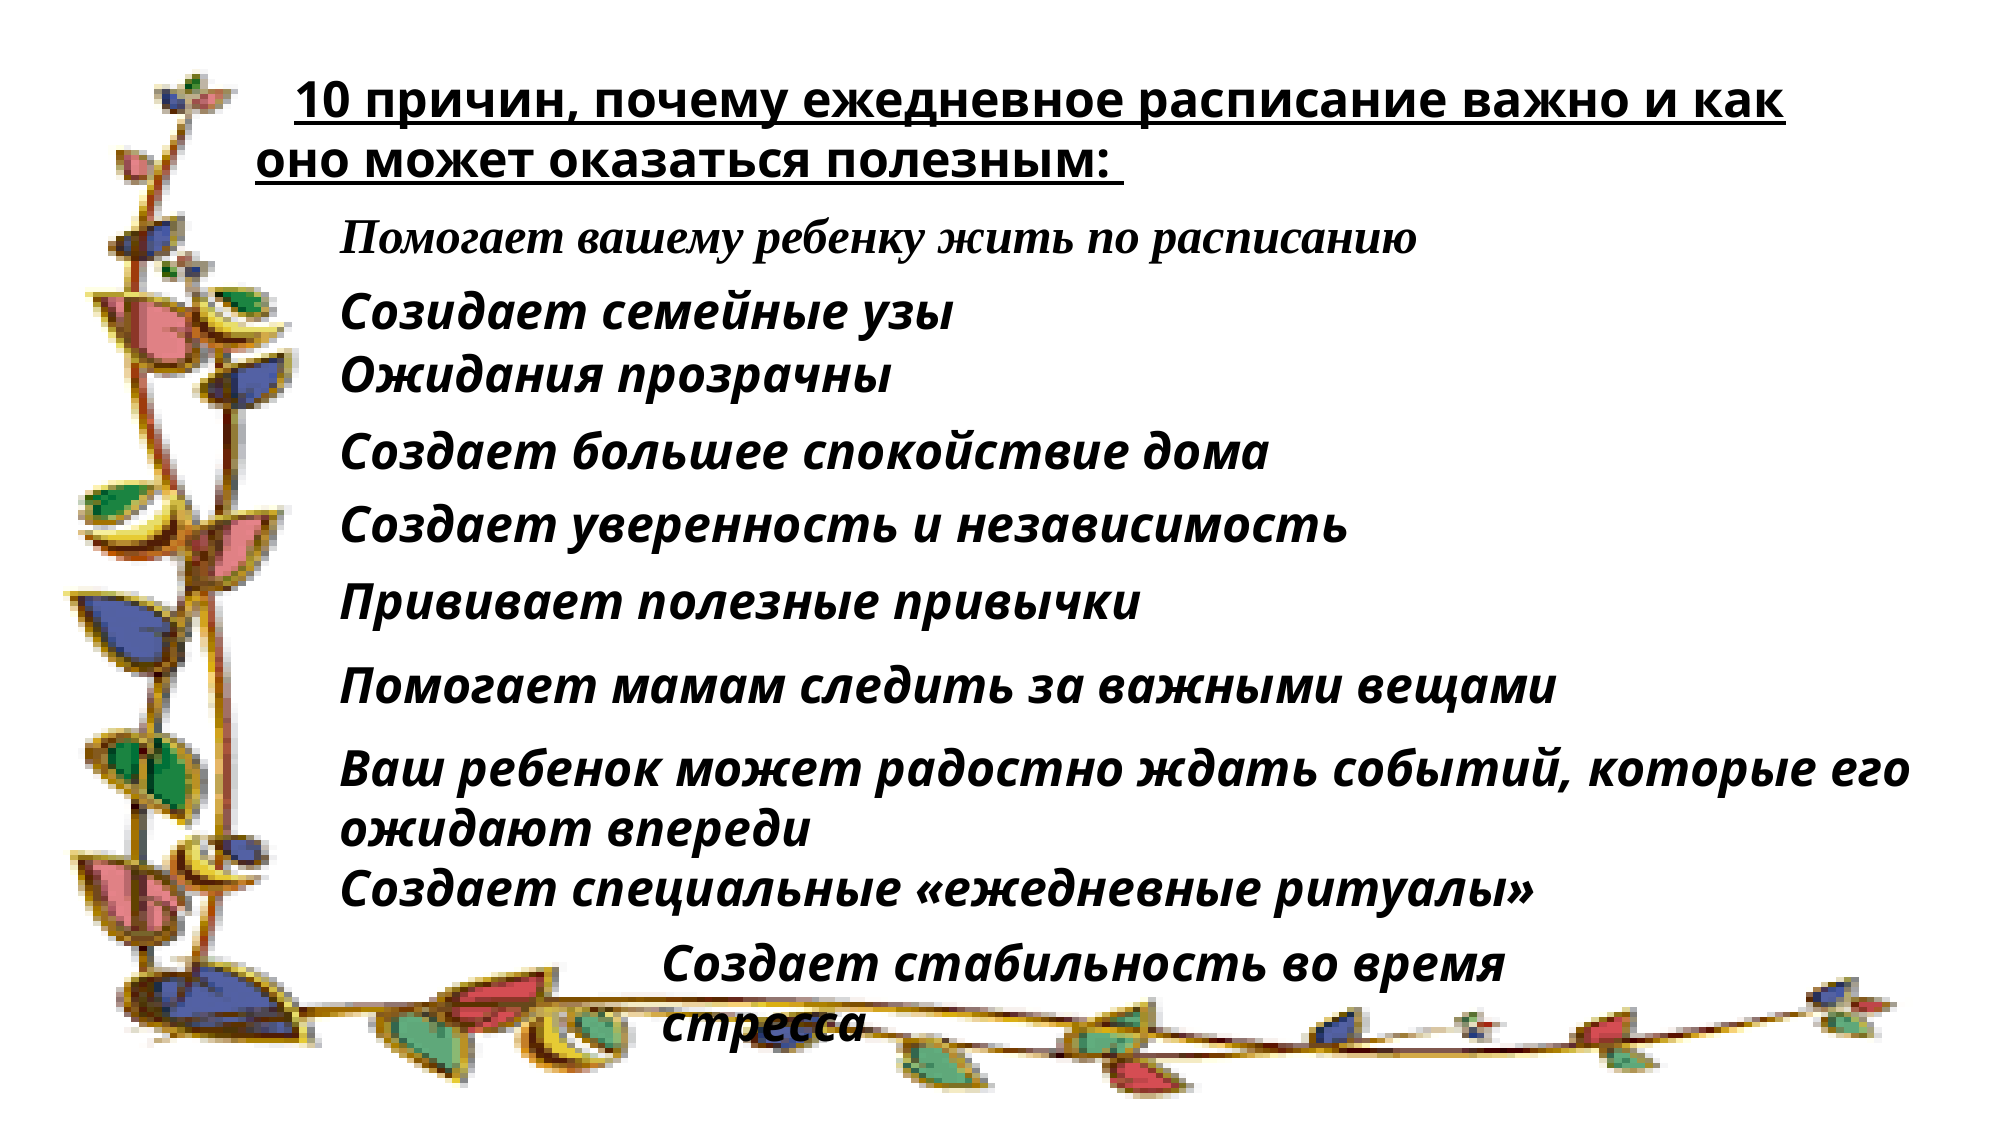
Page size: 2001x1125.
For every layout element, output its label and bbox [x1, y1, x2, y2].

list [63, 59, 1936, 1099]
